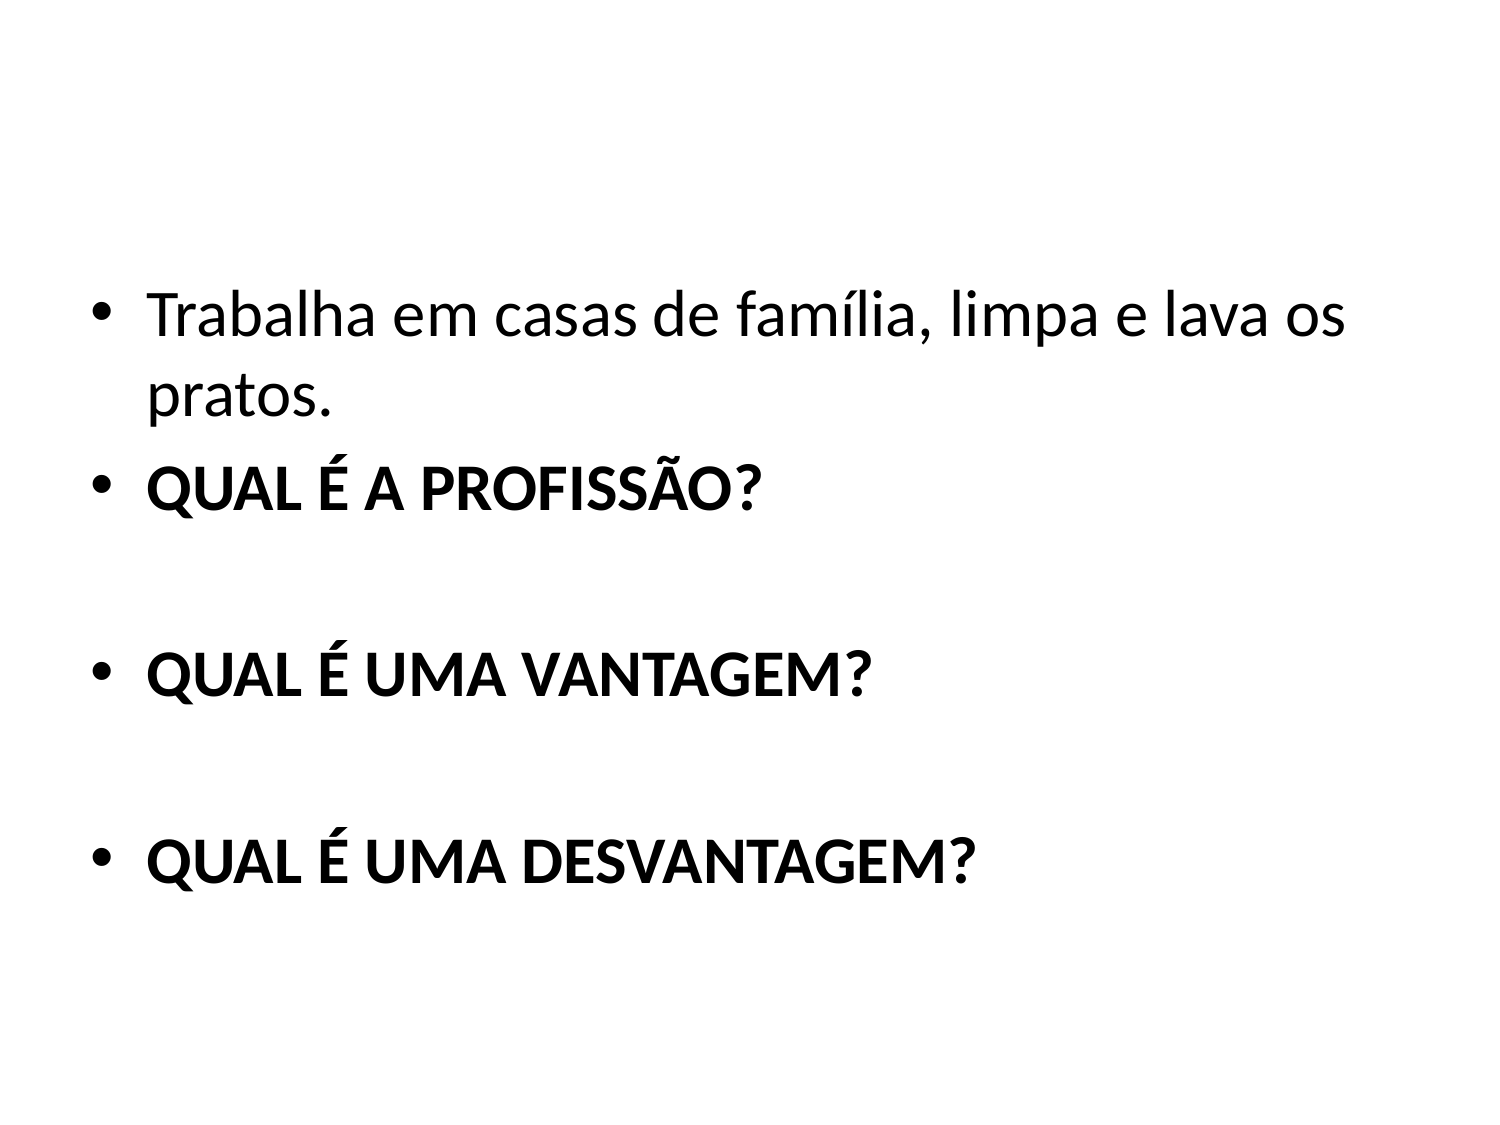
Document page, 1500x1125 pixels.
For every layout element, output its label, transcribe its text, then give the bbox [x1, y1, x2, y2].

list Trabalha em casas de família, limpa e lava os pratos. QUAL É A PROFISSÃO? QUAL É UMA VANTAGEM? QUAL É UMA DESVANTAGEM? [75, 262, 1425, 1005]
